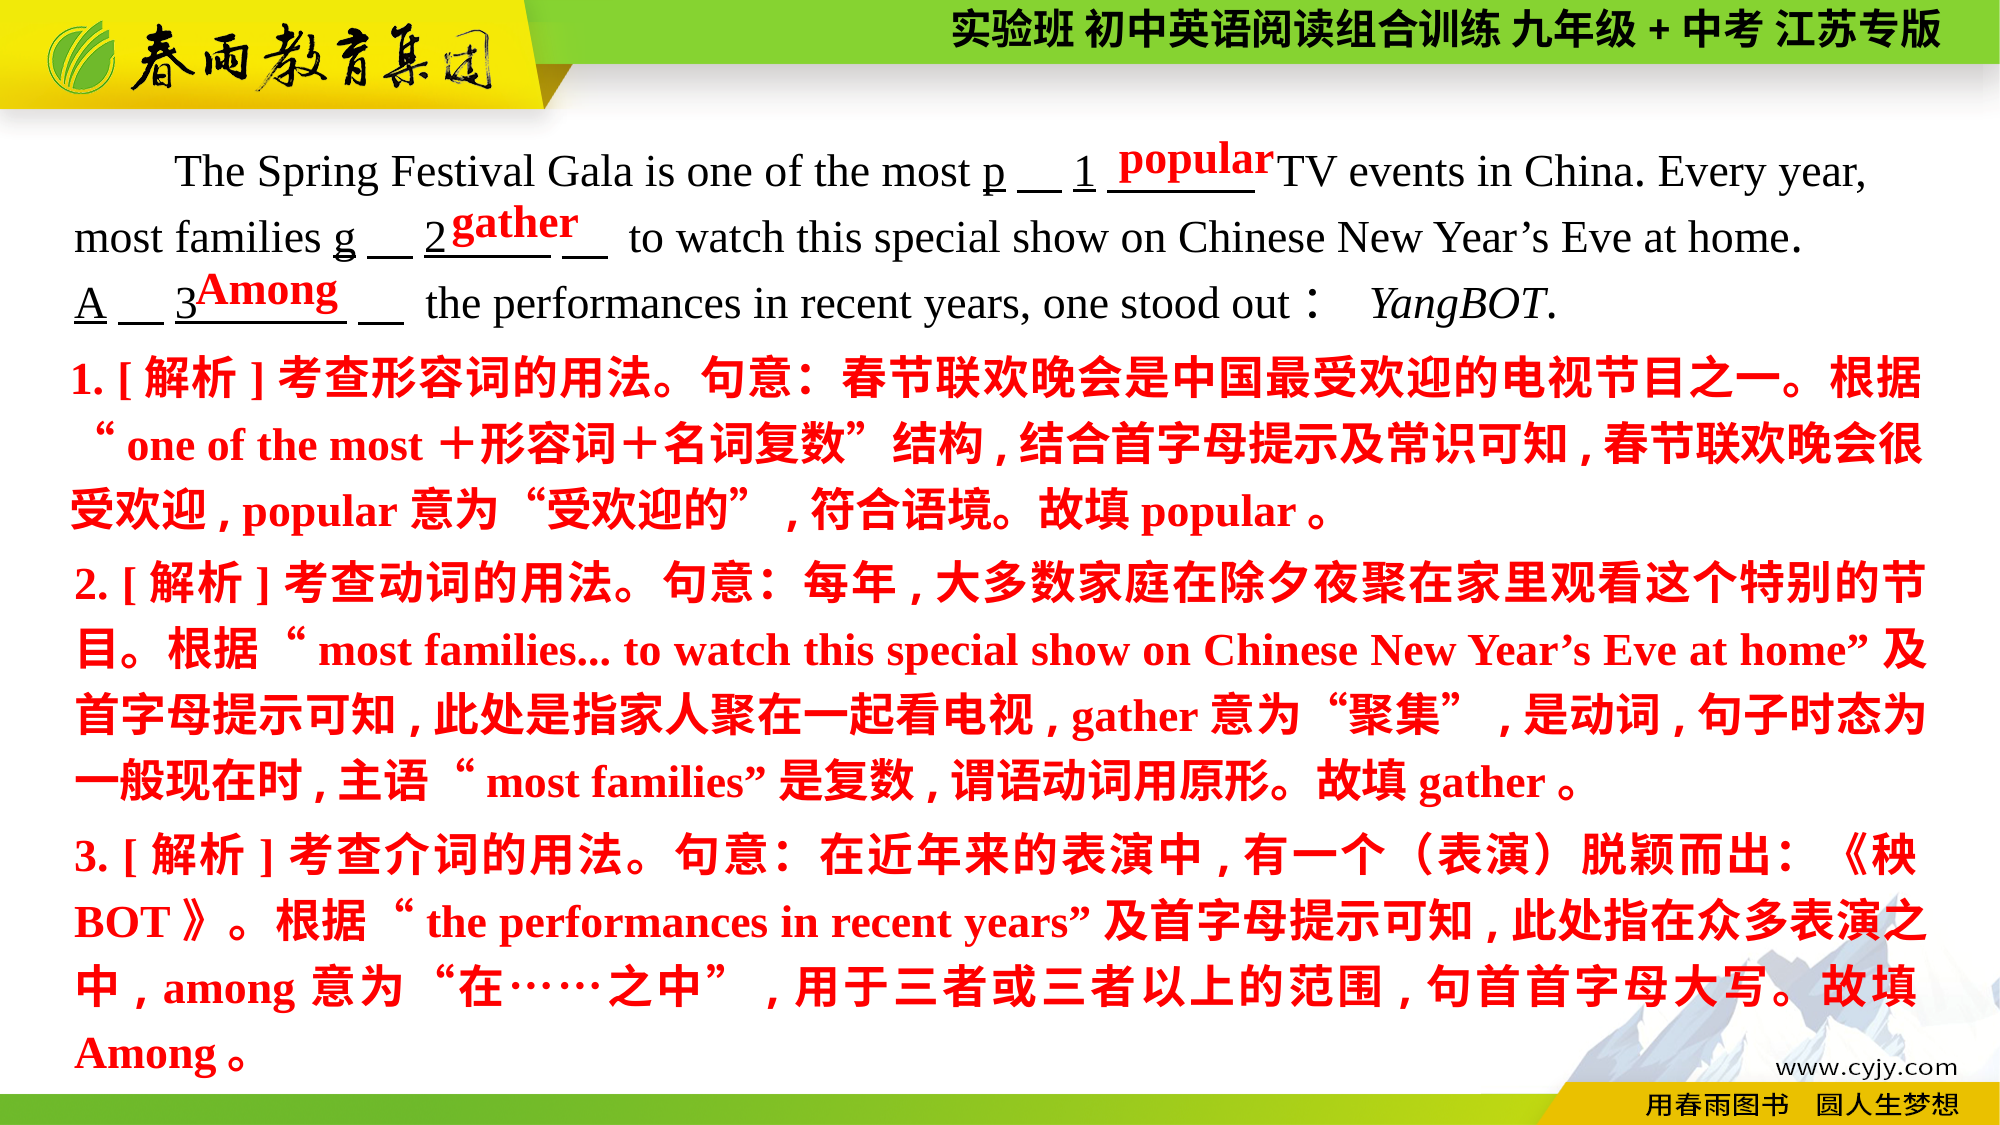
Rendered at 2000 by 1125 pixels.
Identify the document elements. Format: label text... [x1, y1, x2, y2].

picture [0, 0, 2000, 1125]
text_box 1. [解析]考查形容词的用法。句意：春节联欢晚会是中国最受欢迎的电视节目之一。根据“one of the most＋形容词＋名词复数”结构,结合首字母提示及常识可知,春节联欢晚会很受欢迎, popular意为“受欢迎的”,符合语境。故填popular。 [54, 330, 1939, 544]
text_box 3. [解析]考查介词的用法。句意：在近年来的表演中,有一个（表演）脱颖而出：《秧BOT》。根据“the performances in recent years”及首字母提示可知,此处指在众多表演之中, among意为“在……之中”,用于三者或三者以上的范围,句首首字母大写。故填Among。 [59, 806, 1944, 1086]
text_box gather [436, 184, 594, 254]
text_box Among [180, 251, 353, 322]
text_box 2. [解析]考查动词的用法。句意：每年,大多数家庭在除夕夜聚在家里观看这个特别的节目。根据“most families... to watch this special show on Chinese New Year’s Eve at home”及首字母提示可知,此处是指家人聚在一起看电视, gather意为“聚集”,是动词,句子时态为一般现在时,主语“most families”是复数,谓语动词用原形。故填gather。 [59, 535, 1944, 806]
list The Spring Festival Gala is one of the most p 1 TV events in China. Every year, most families g 2 to watch this special show on Chinese New Year’s Eve at home. A 3 the performances in recent years, one stood out： YangBOT. [59, 122, 1944, 338]
text_box popular [1104, 120, 1290, 190]
